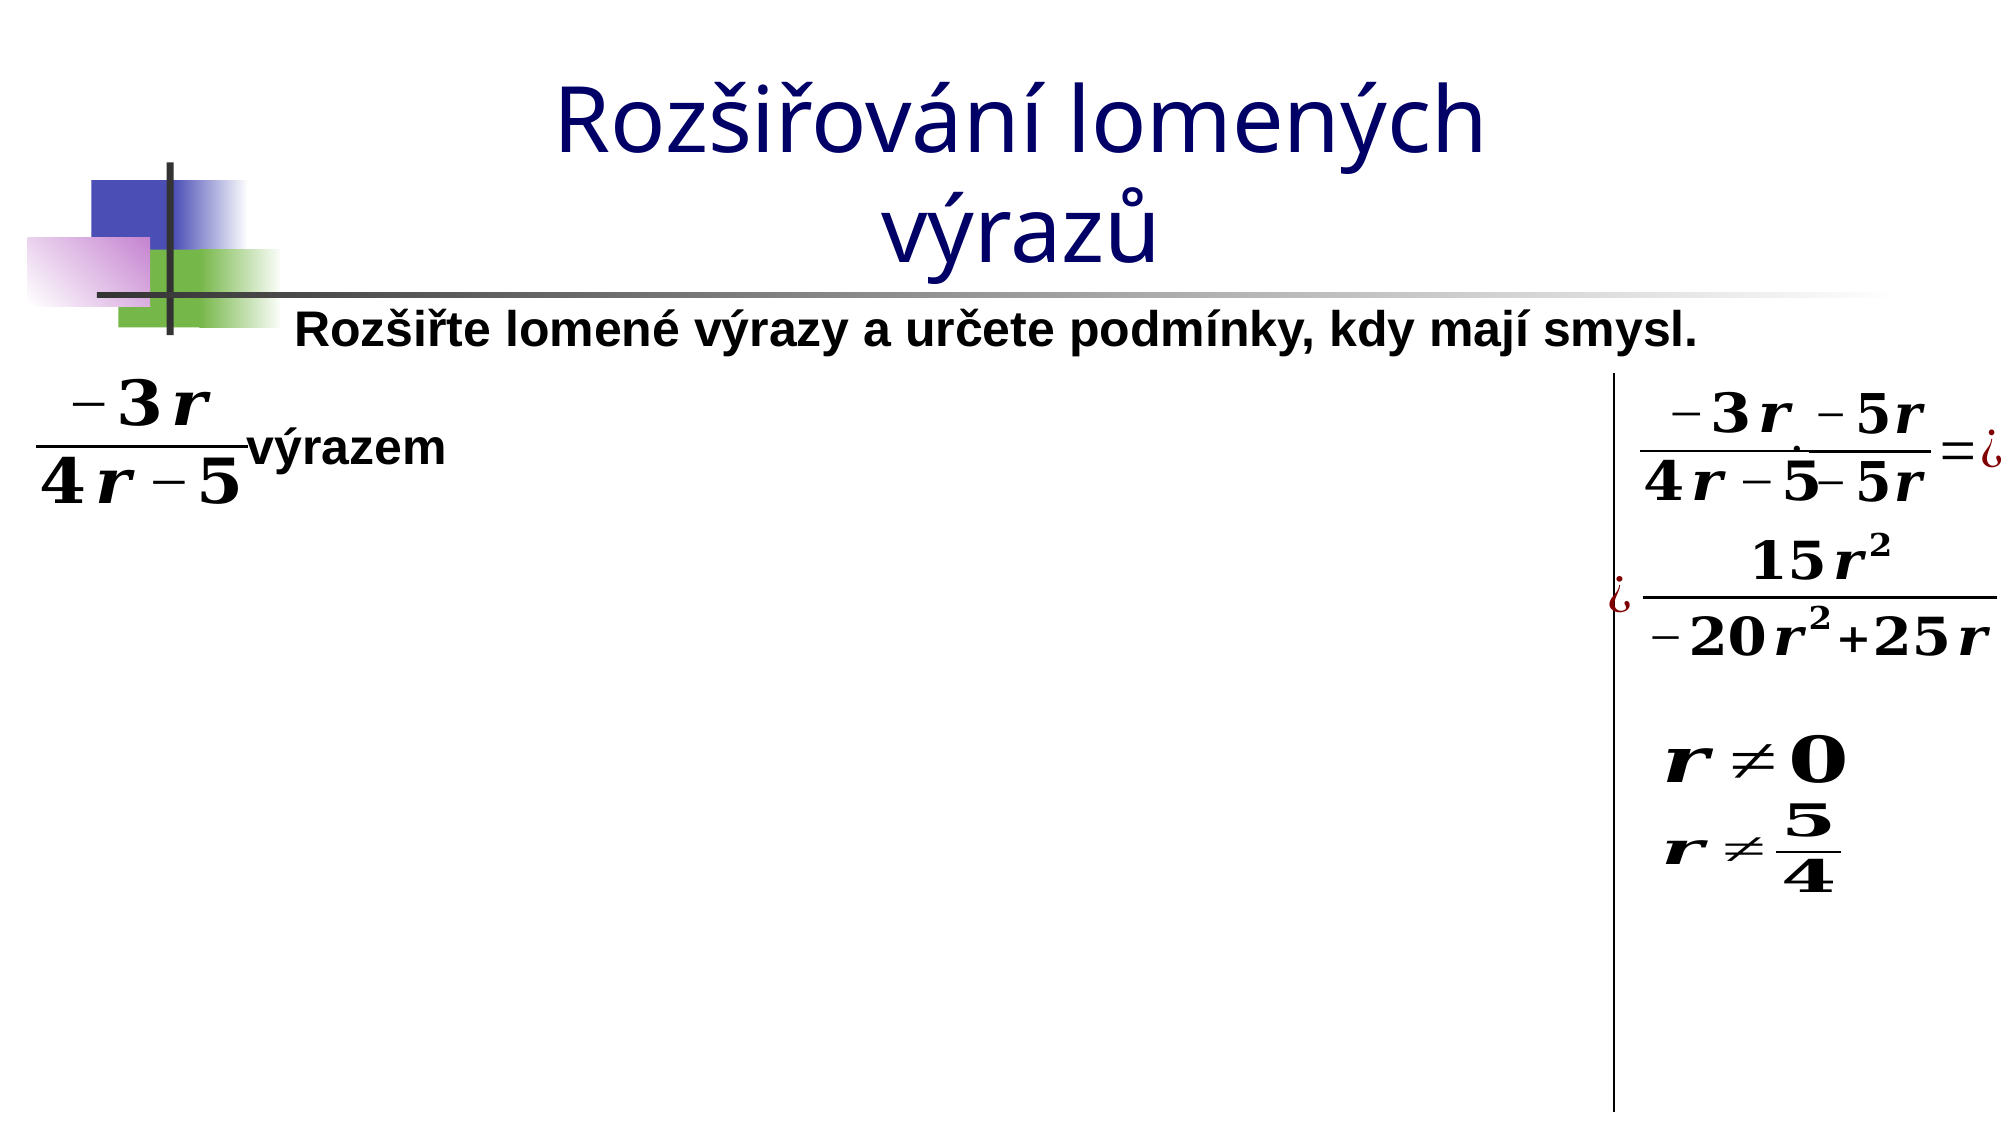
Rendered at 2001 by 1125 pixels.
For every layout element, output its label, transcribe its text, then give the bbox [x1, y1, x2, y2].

text_box Rozšiřte lomené výrazy a určete podmínky, kdy mají smysl. [279, 290, 1760, 362]
text_box Rozšiřování lomených výrazů [416, 113, 1626, 228]
